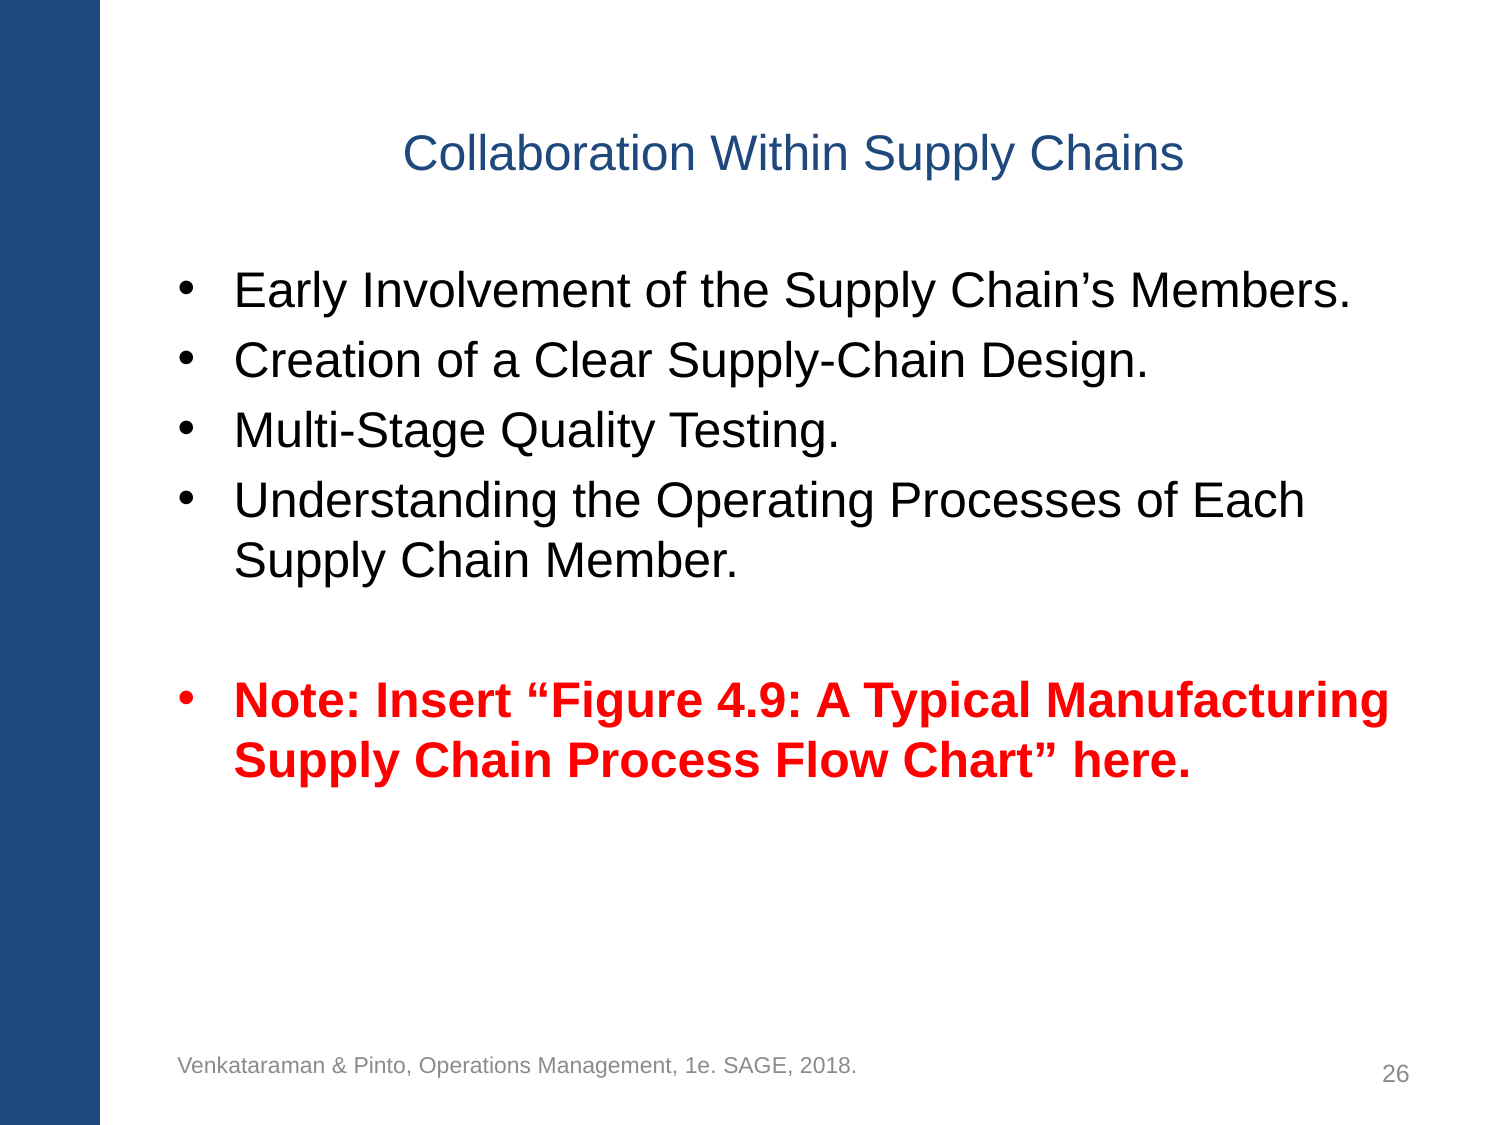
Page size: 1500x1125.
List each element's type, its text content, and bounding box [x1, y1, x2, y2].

title Collaboration Within Supply Chains [162, 37, 1425, 249]
footer Venkataraman & Pinto, Operations Management, 1e. SAGE, 2018. [162, 1042, 1313, 1103]
slide_number 26 [1350, 1042, 1425, 1103]
list Early Involvement of the Supply Chain’s Members. Creation of a Clear Supply-Chain Design. Multi-Stage Quality Testing. Understanding the Operating Processes of Each Supply Chain Member. Note: Insert “Figure 4.9: A Typical Manufacturing Supply Chain Process Flow Chart” here. [162, 249, 1425, 1005]
